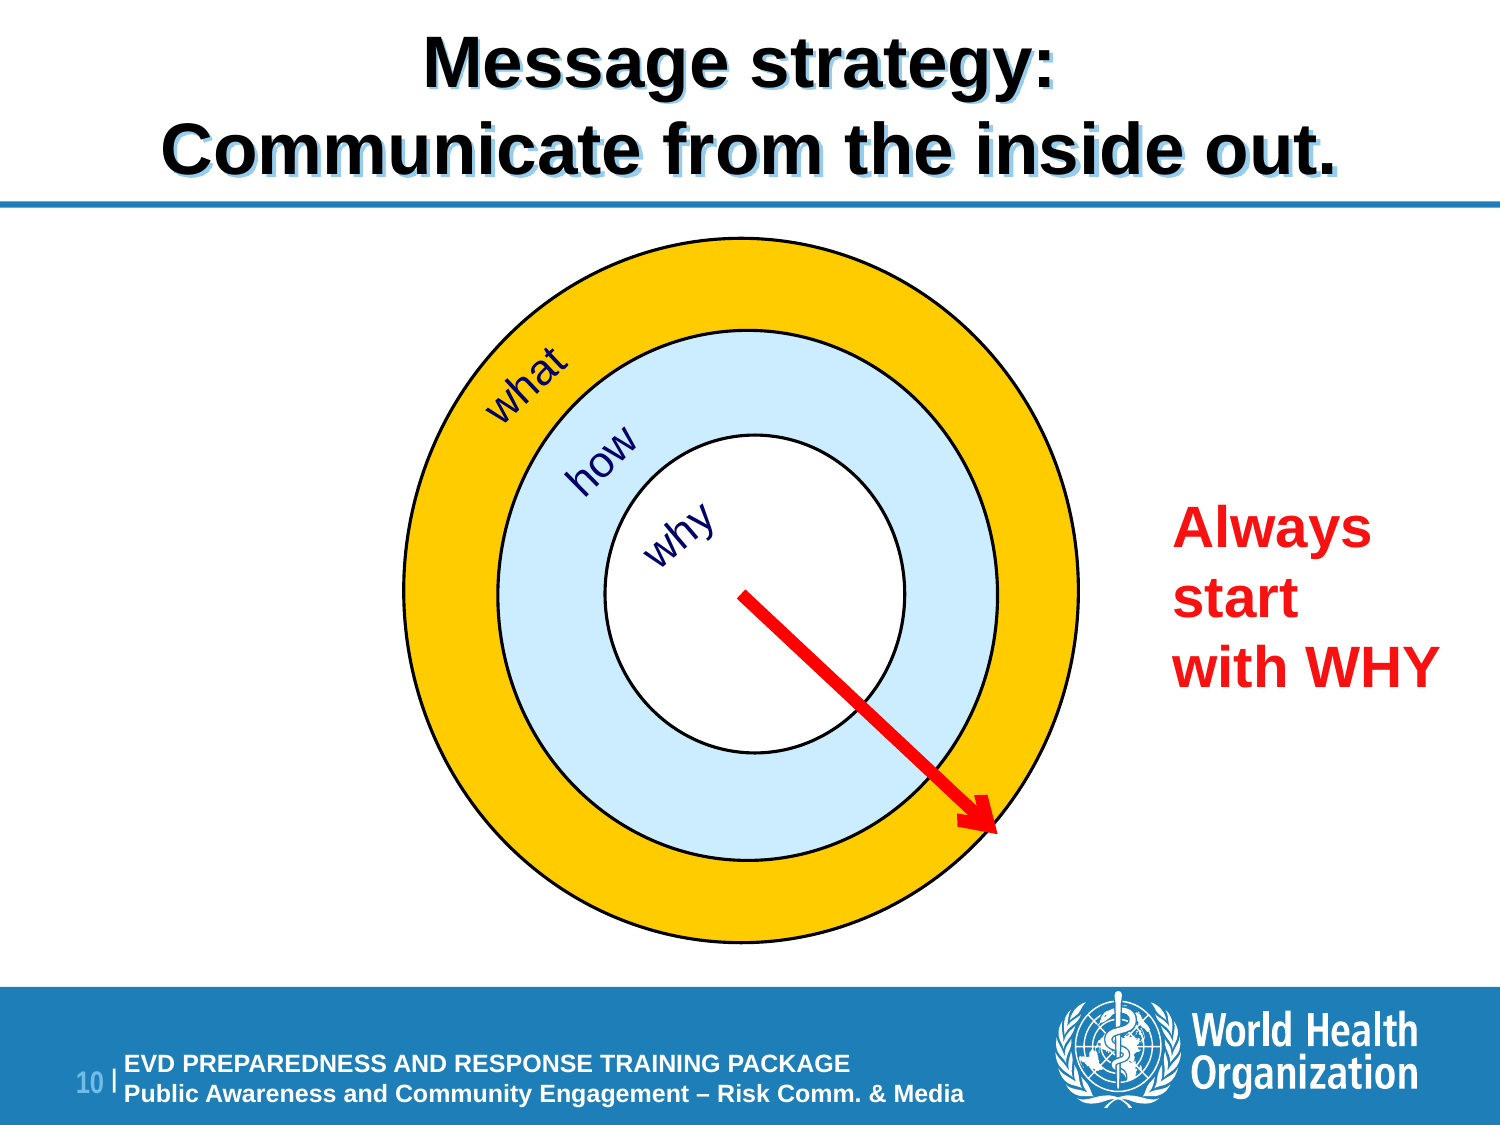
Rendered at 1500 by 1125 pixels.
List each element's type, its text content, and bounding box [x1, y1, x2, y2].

text_box [497, 330, 998, 861]
text_box [605, 435, 905, 752]
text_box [740, 593, 998, 835]
text_box what [449, 311, 598, 455]
text_box how [527, 386, 674, 532]
text_box [403, 238, 1079, 943]
text_box why [601, 463, 753, 604]
title Message strategy: Communicate from the inside out. [0, 0, 1500, 204]
text_box Always start with WHY [1172, 489, 1475, 700]
